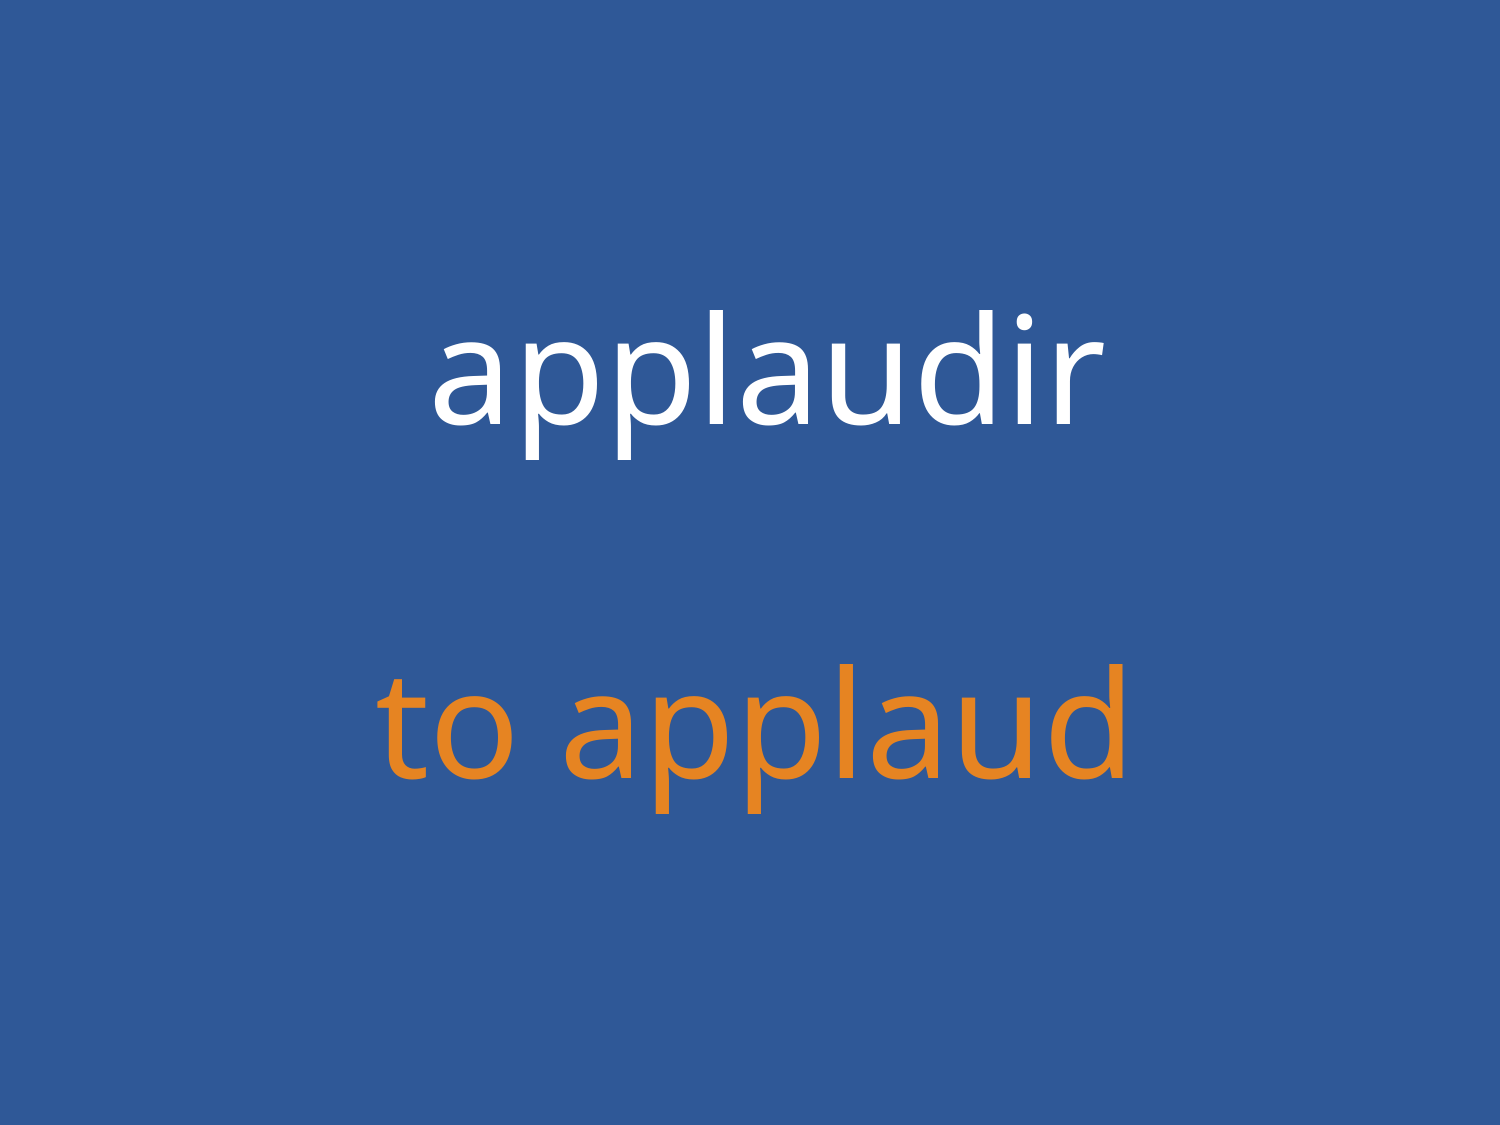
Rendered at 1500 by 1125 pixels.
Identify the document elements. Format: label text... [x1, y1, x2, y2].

text_box applaudir [301, 267, 1235, 462]
text_box to applaud [301, 621, 1211, 817]
